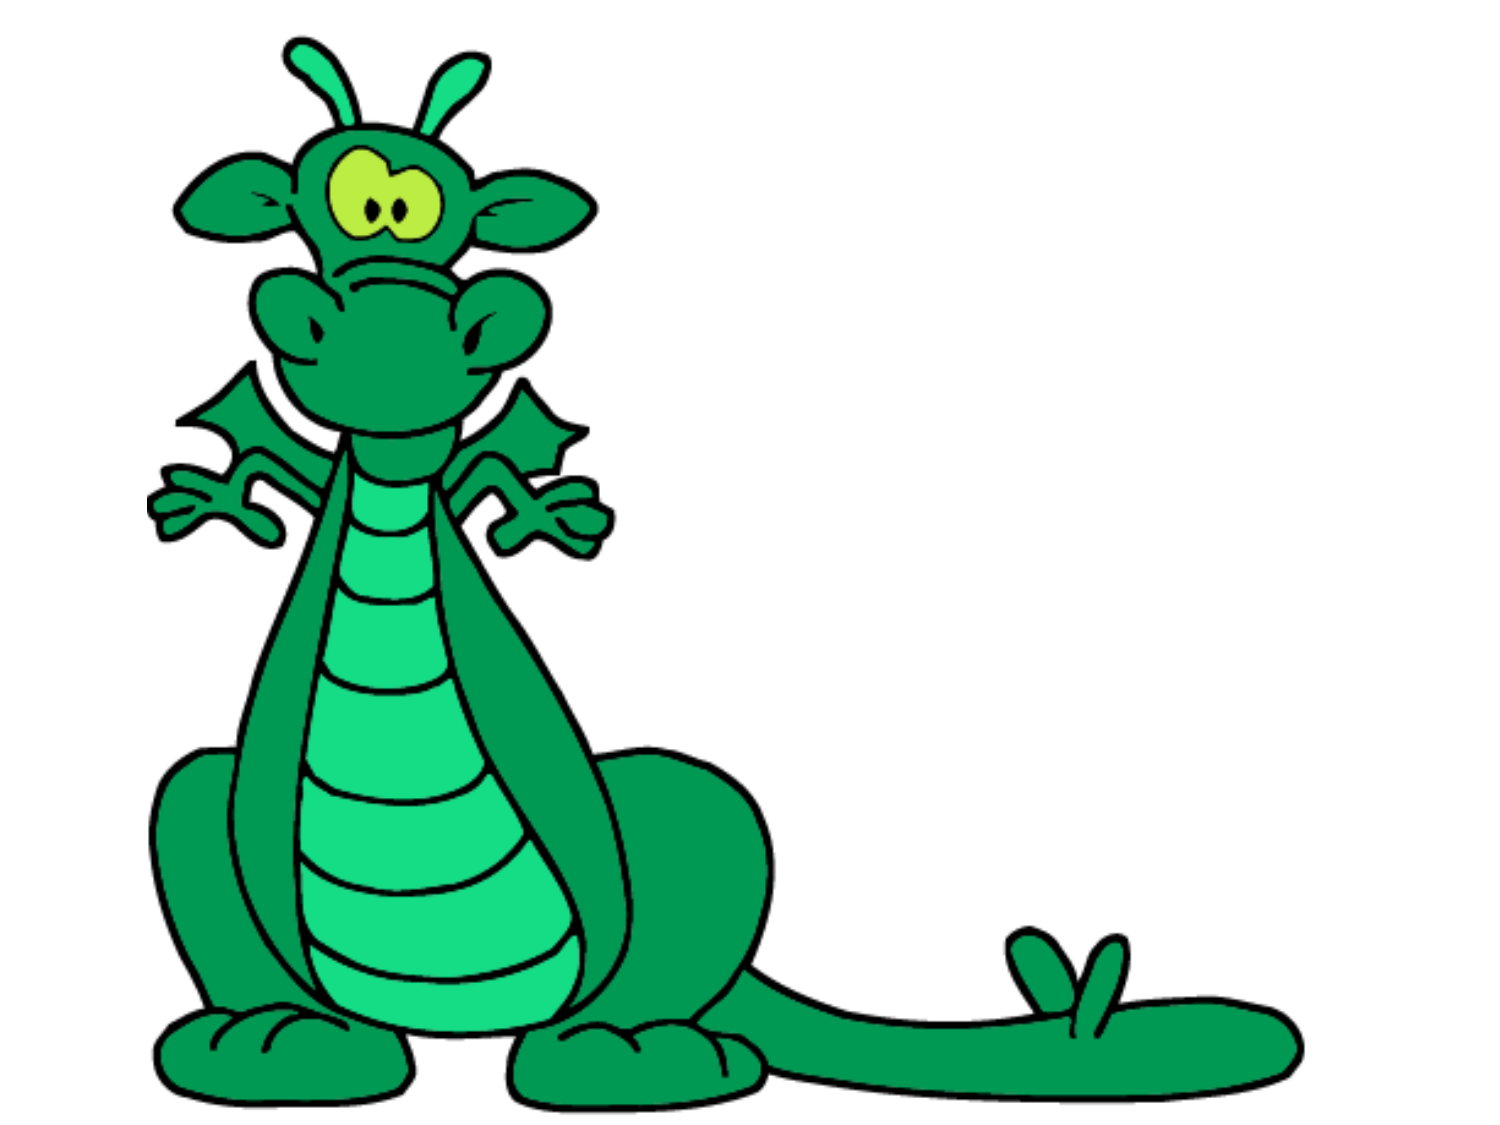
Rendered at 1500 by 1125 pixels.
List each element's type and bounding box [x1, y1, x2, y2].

picture [147, 0, 1310, 1125]
